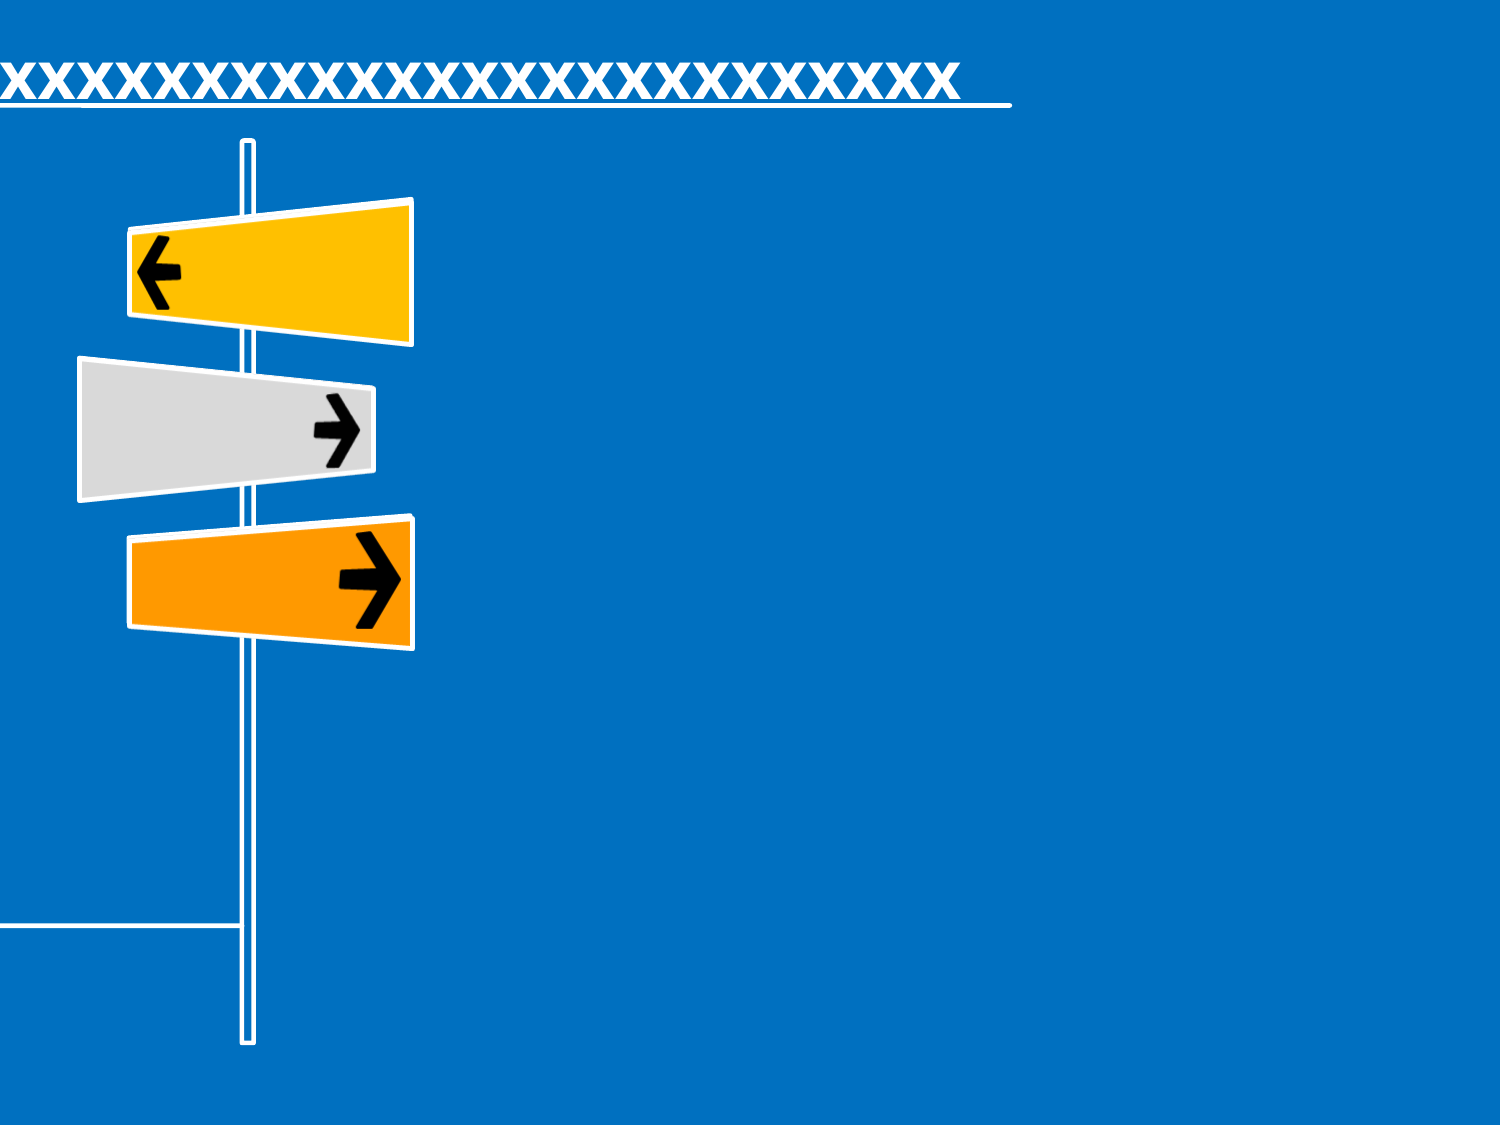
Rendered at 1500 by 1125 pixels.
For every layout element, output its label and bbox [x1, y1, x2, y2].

text_box [239, 138, 256, 197]
text_box [0, 24, 1028, 122]
picture [125, 198, 415, 348]
text_box [239, 661, 256, 1046]
picture [125, 515, 416, 652]
picture [76, 355, 377, 505]
